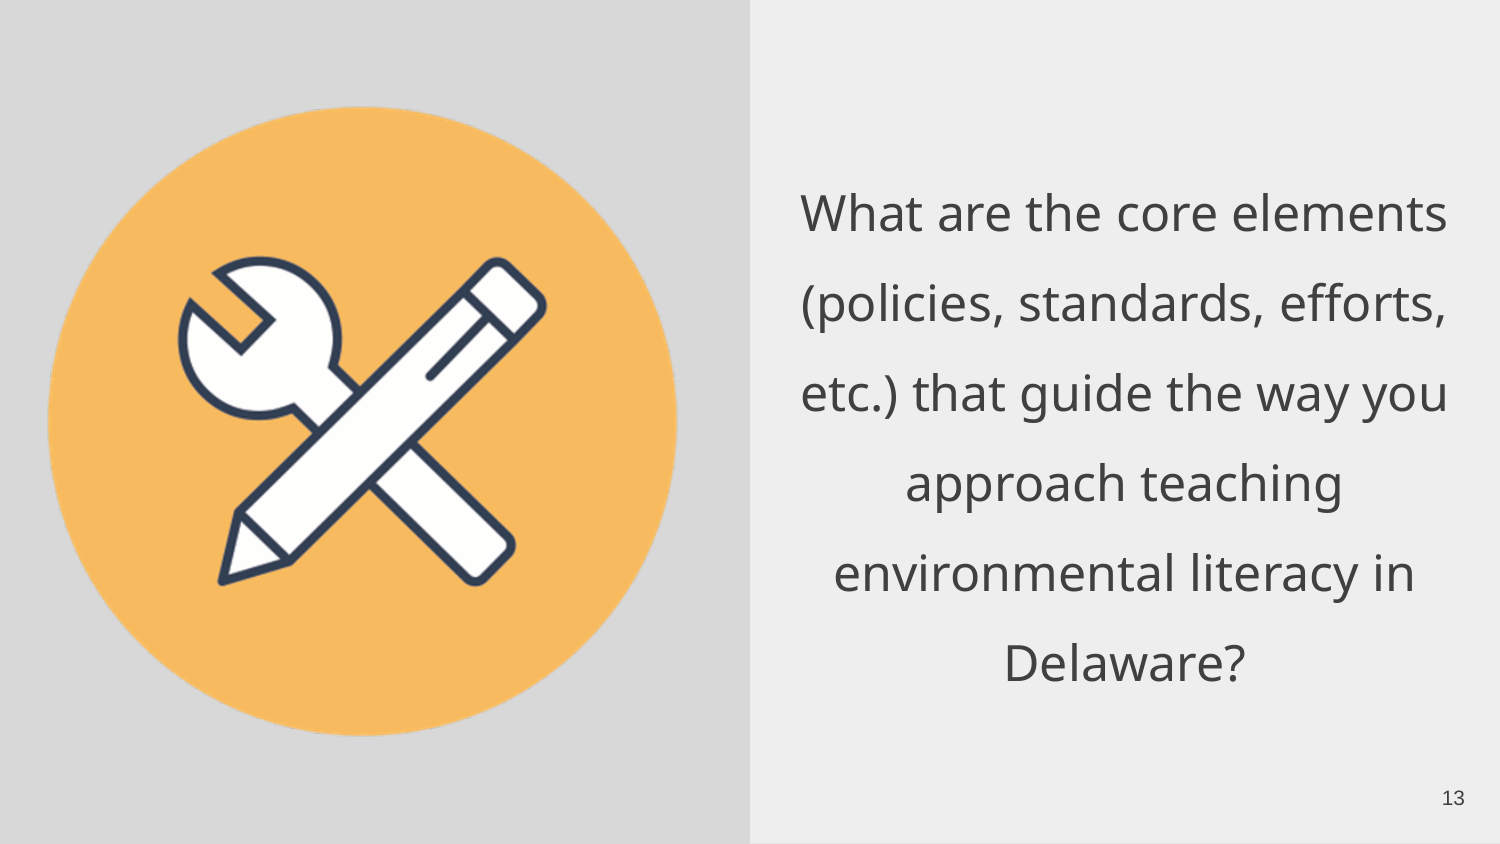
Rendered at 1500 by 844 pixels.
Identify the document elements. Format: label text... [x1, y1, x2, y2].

slide_number ‹#› [1389, 764, 1480, 830]
list What are the core elements (policies, standards, efforts, etc.) that guide the way you approach teaching environmental literacy in Delaware? [750, 118, 1500, 725]
picture [29, 88, 696, 755]
